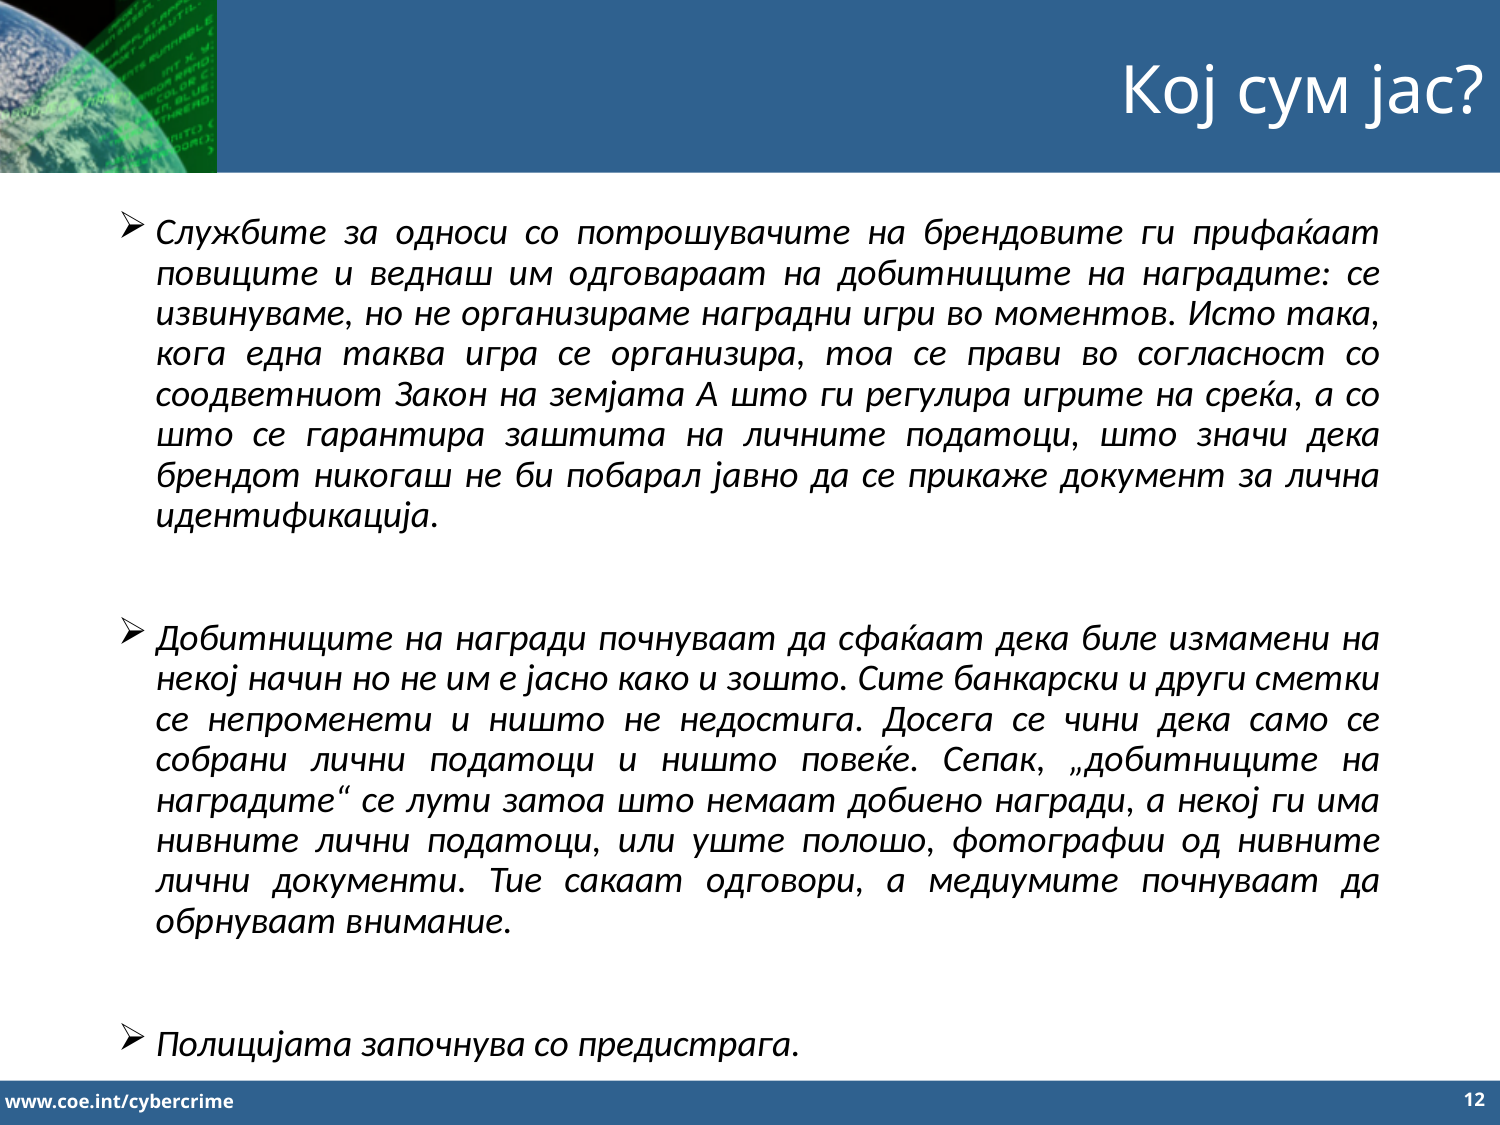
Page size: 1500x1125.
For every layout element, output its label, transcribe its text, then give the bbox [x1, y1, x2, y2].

picture [0, 1, 217, 173]
text_box Кој сум јас? [373, 10, 1500, 163]
slide_number 12 [1162, 1080, 1500, 1125]
list Службите за односи со потрошувачите на брендовите ги прифаќаат повиците и веднаш им одговараат на добитниците на наградите: се извинуваме, но не организираме наградни игри во моментов. Исто така, кога една таква игра се организира, тоа се прави во согласност со соодветниот Закон на земјата А што ги регулира игрите на среќа, а со што се гарантира заштита на личните податоци, што значи дека брендот никогаш не би побарал јавно да се прикаже документ за лична идентификација. Добитниците на награди почнуваат да сфаќаат дека биле измамени на некој начин но не им е јасно како и зошто. Сите банкарски и други сметки се непроменети и ништо не недостига. Досега се чини дека само се собрани лични податоци и ништо повеќе. Сепак, „добитниците на наградите“ се лути затоа што немаат добиено награди, а некој ги има нивните лични податоци, или уште полошо, фотографии од нивните лични документи. Тие сакаат одговори, а медиумите почнуваат да обрнуваат внимание. Полицијата започнува со предистрага. [103, 204, 1397, 1050]
